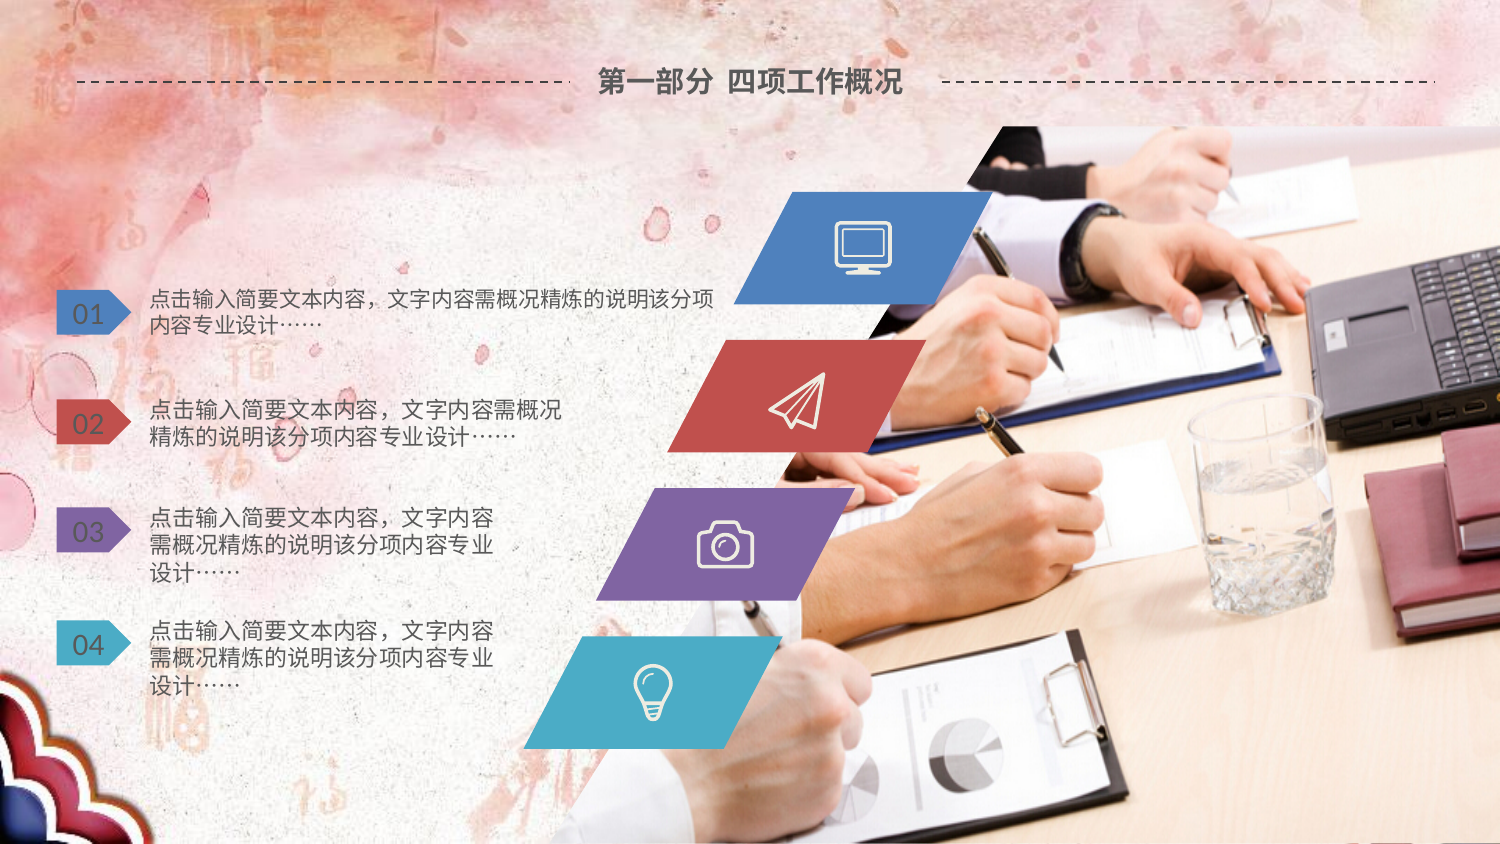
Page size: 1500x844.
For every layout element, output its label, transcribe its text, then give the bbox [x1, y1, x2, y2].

text_box 点击输入简要文本内容，文字内容需概况精炼的说明该分项内容专业设计…… [137, 610, 507, 705]
text_box 03 [54, 505, 134, 555]
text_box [733, 191, 994, 305]
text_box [523, 636, 783, 750]
text_box [547, 124, 1500, 844]
text_box 01 [54, 287, 134, 337]
picture [0, 0, 1500, 844]
text_box 点击输入简要文本内容，文字内容需概况精炼的说明该分项内容专业设计…… [137, 497, 528, 592]
text_box 04 [54, 618, 134, 668]
text_box 点击输入简要文本内容，文字内容需概况精炼的说明该分项内容专业设计…… [137, 389, 597, 456]
title 第一部分 四项工作概况 [18, 52, 1483, 110]
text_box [666, 339, 927, 453]
text_box 点击输入简要文本内容，文字内容需概况精炼的说明该分项内容专业设计…… [137, 280, 735, 344]
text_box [595, 487, 856, 601]
text_box 02 [54, 397, 134, 447]
picture [735, 305, 886, 339]
